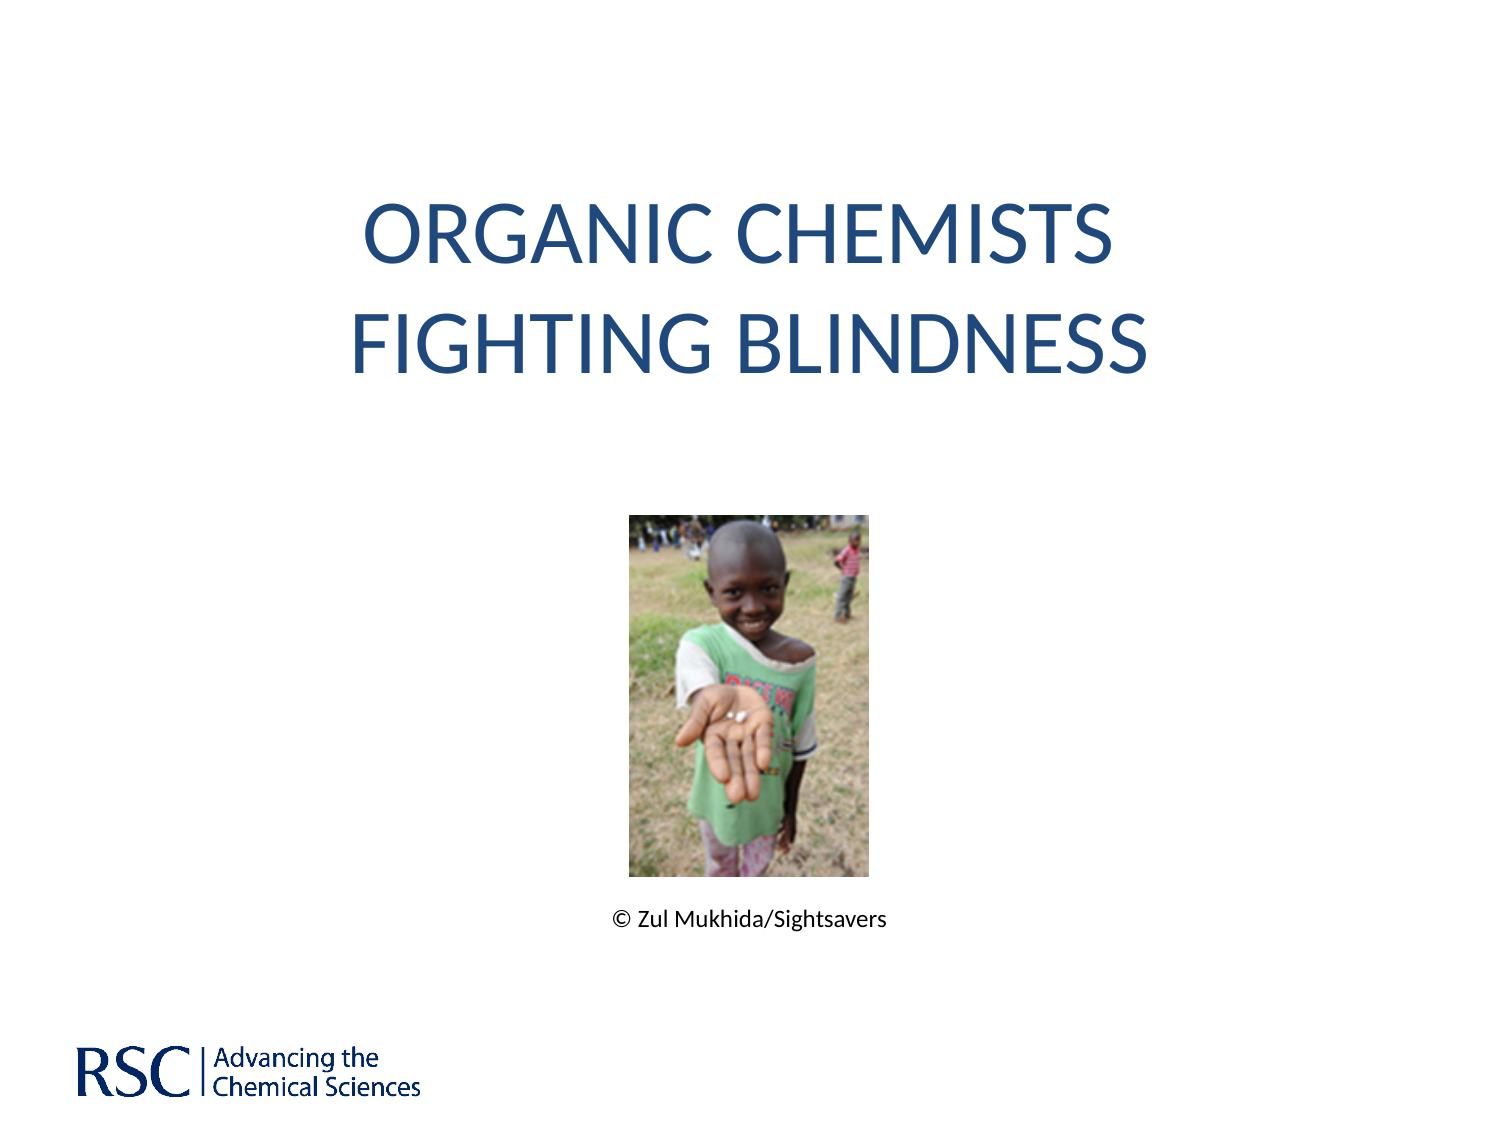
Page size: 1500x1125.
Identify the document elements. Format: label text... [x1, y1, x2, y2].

title ORGANIC CHEMISTS FIGHTING BLINDNESS [0, 160, 1500, 402]
text_box © Zul Mukhida/Sightsavers [0, 894, 1500, 940]
picture [76, 1046, 420, 1097]
picture [629, 514, 869, 877]
